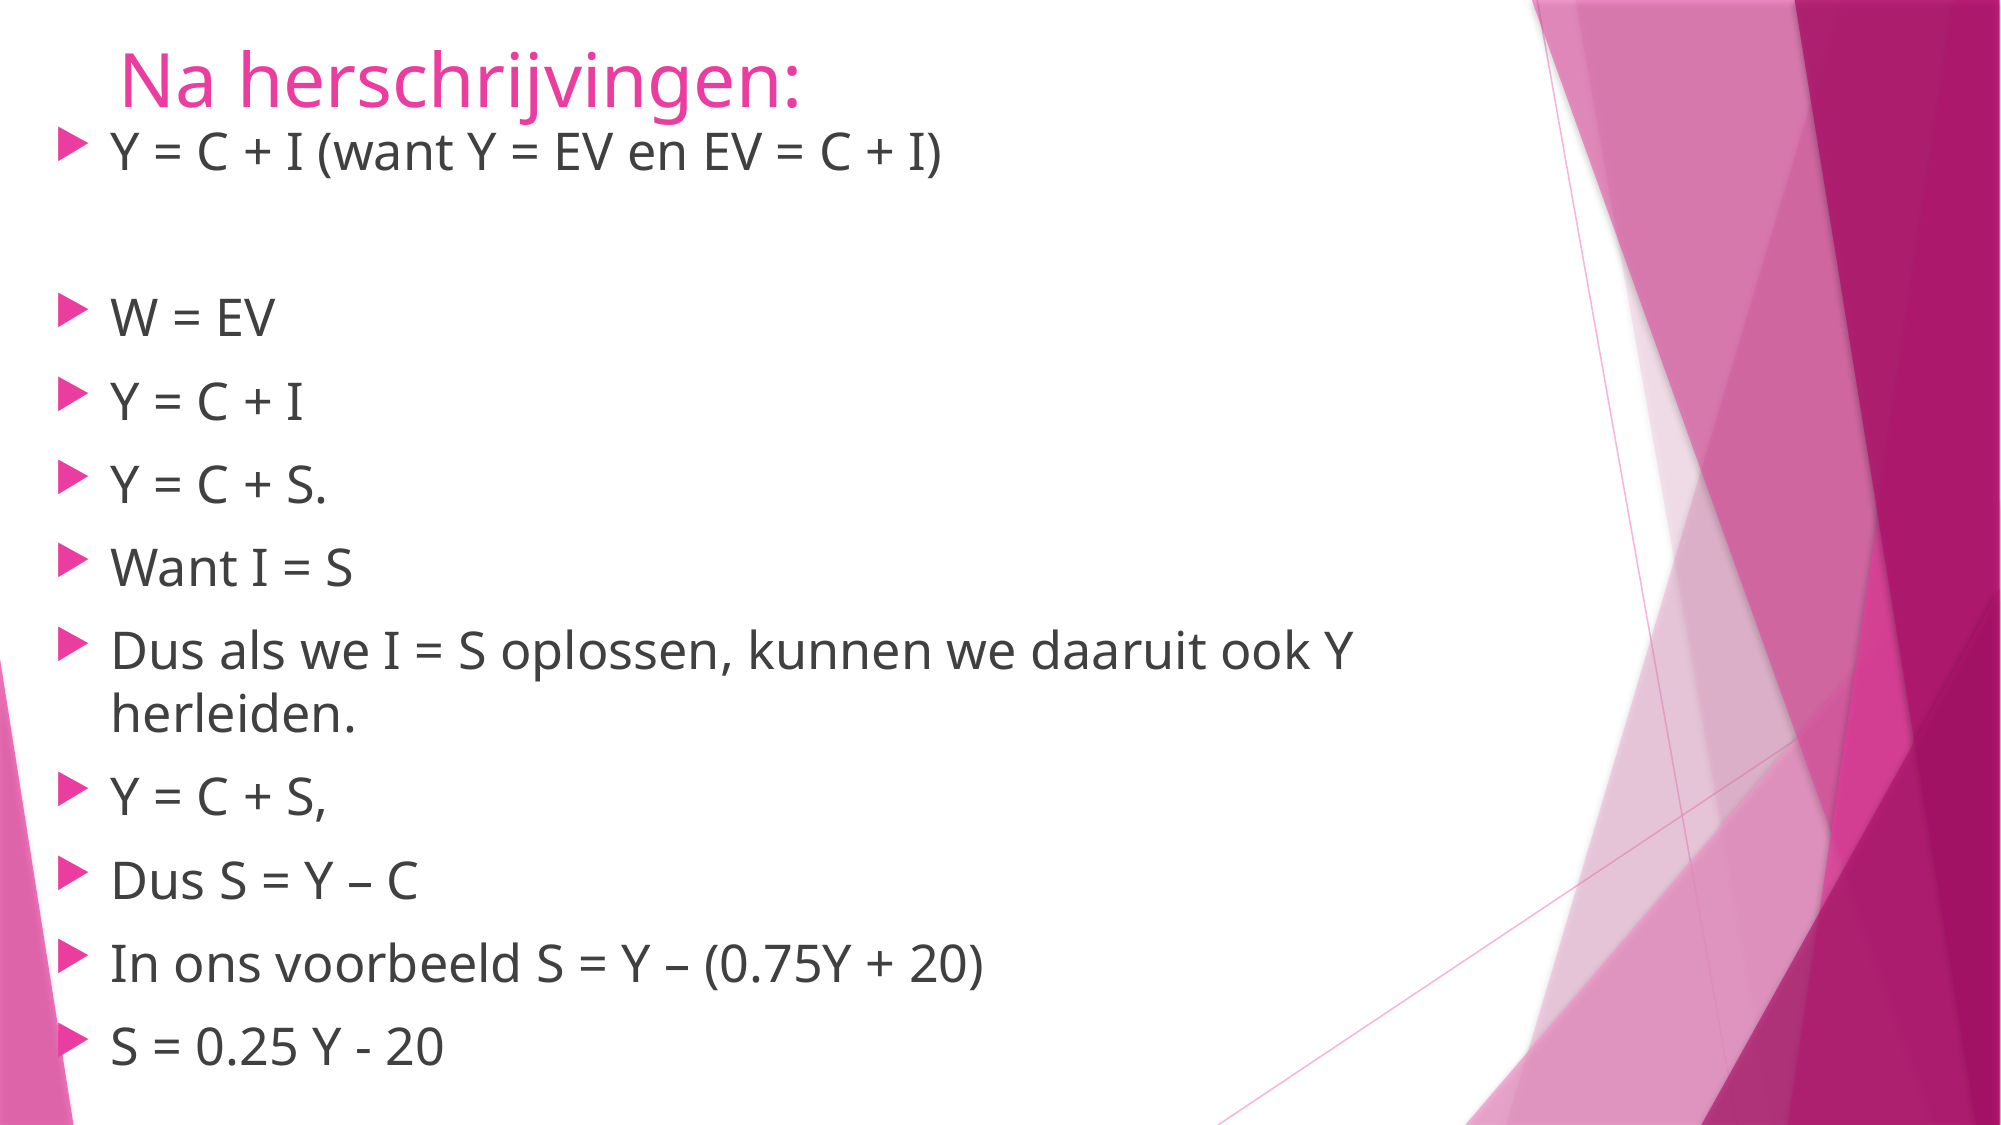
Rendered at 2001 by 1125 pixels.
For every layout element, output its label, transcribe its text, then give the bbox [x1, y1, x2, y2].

list Y = C + I (want Y = EV en EV = C + I) W = EV Y = C + I Y = C + S. Want I = S Dus als we I = S oplossen, kunnen we daaruit ook Y herleiden. Y = C + S, Dus S = Y – C In ons voorbeeld S = Y – (0.75Y + 20) S = 0.25 Y - 20 [39, 110, 1522, 992]
title Na herschrijvingen: [103, 24, 1514, 110]
